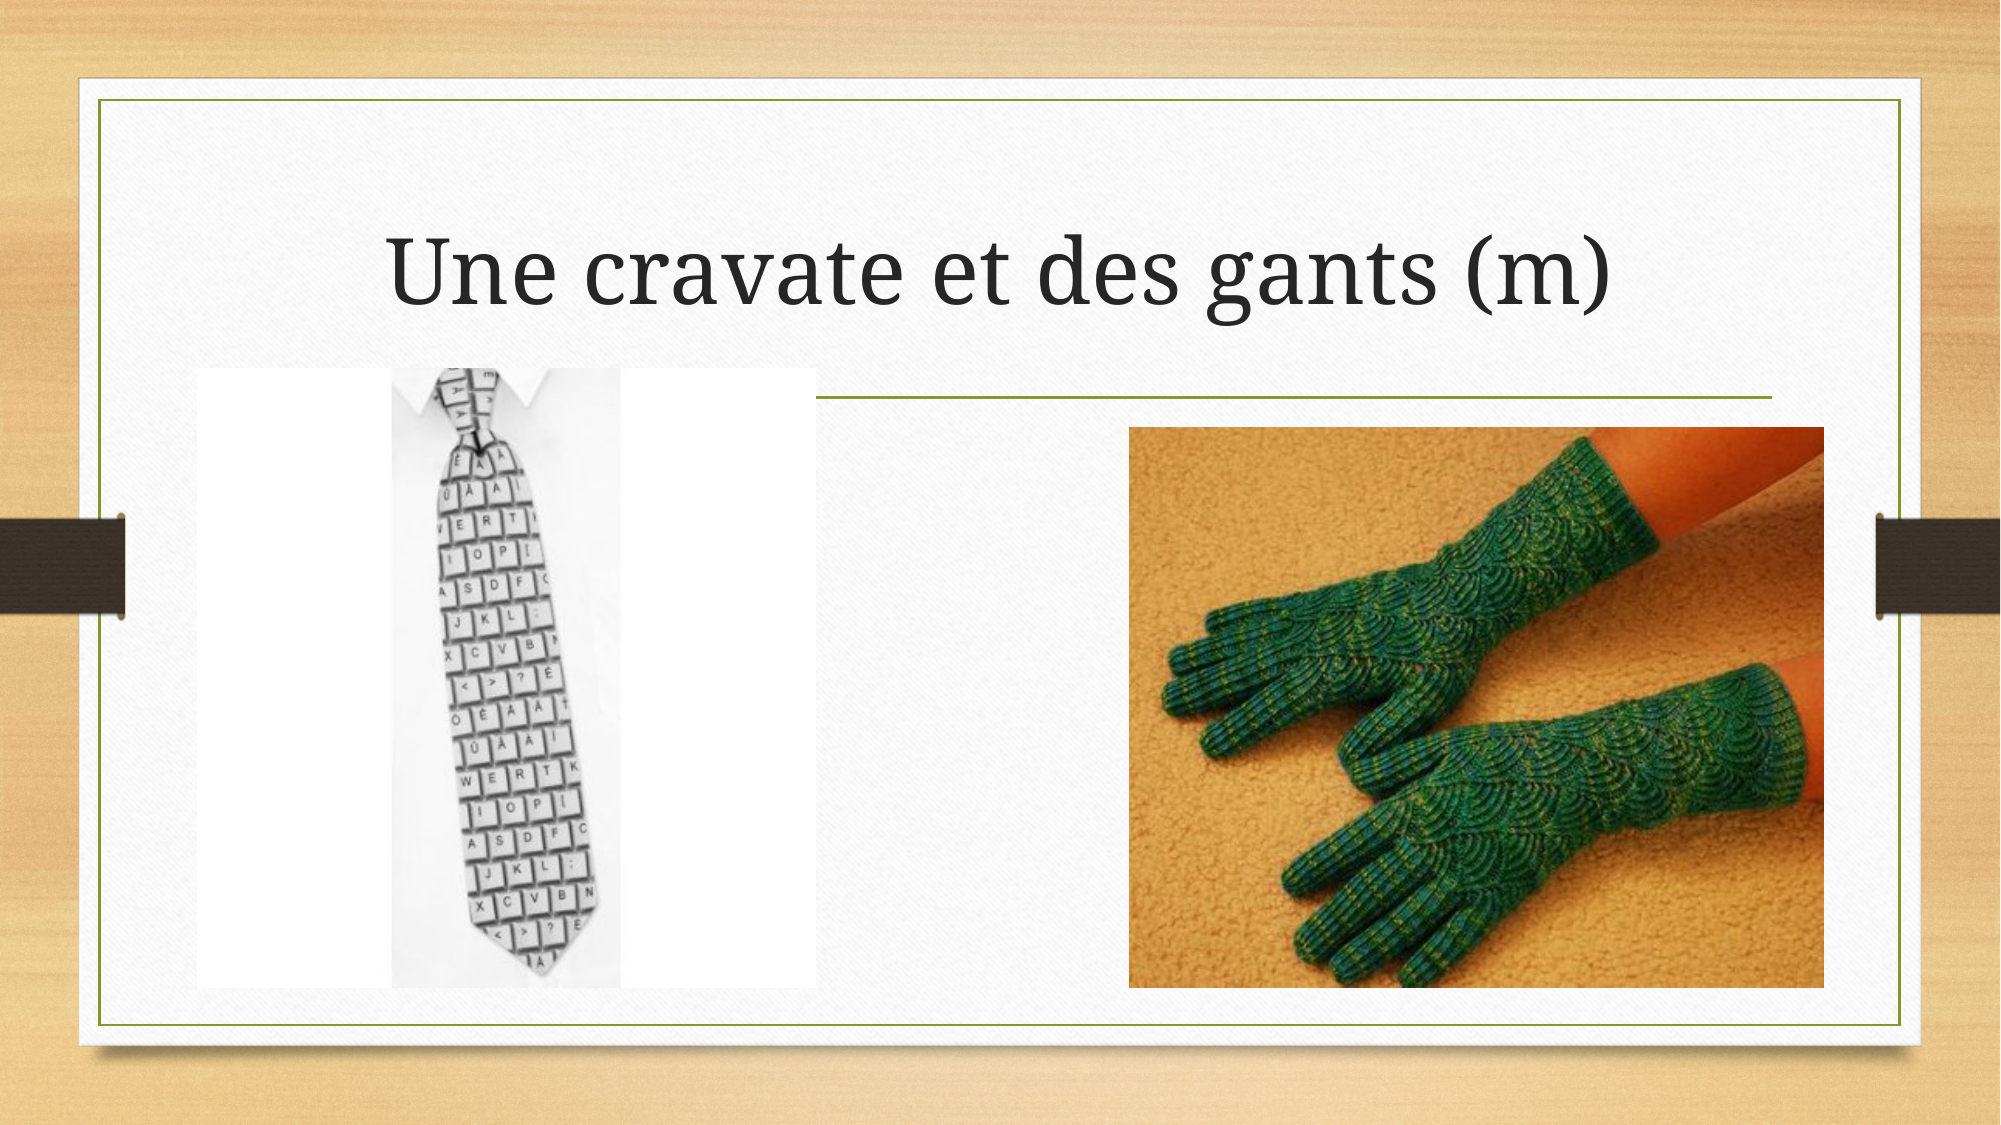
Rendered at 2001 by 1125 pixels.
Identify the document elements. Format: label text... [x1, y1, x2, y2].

title Une cravate et des gants (m) [212, 161, 1788, 375]
picture [0, 0, 2001, 1125]
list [1128, 426, 1824, 988]
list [196, 368, 816, 988]
